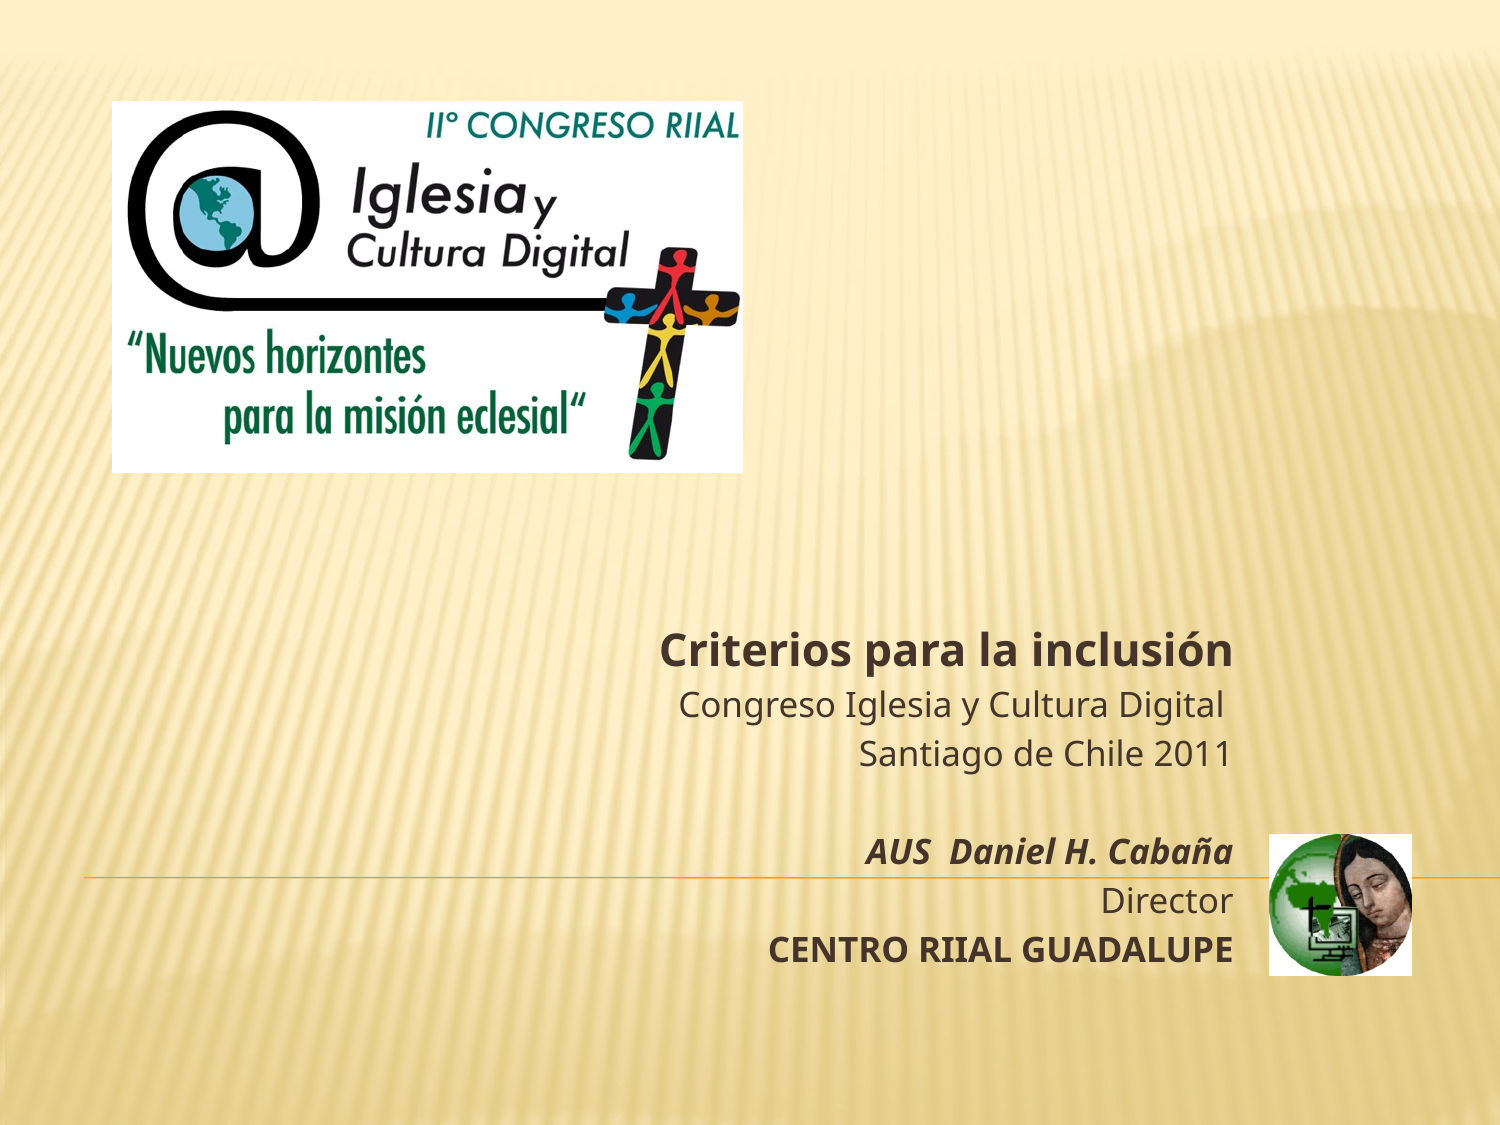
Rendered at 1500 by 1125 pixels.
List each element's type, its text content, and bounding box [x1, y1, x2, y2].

subtitle Criterios para la inclusión Congreso Iglesia y Cultura Digital Santiago de Chile 2011 AUS Daniel H. Cabaña Director CENTRO RIIAL GUADALUPE [135, 609, 1249, 977]
picture [1269, 833, 1413, 977]
picture [111, 101, 743, 474]
